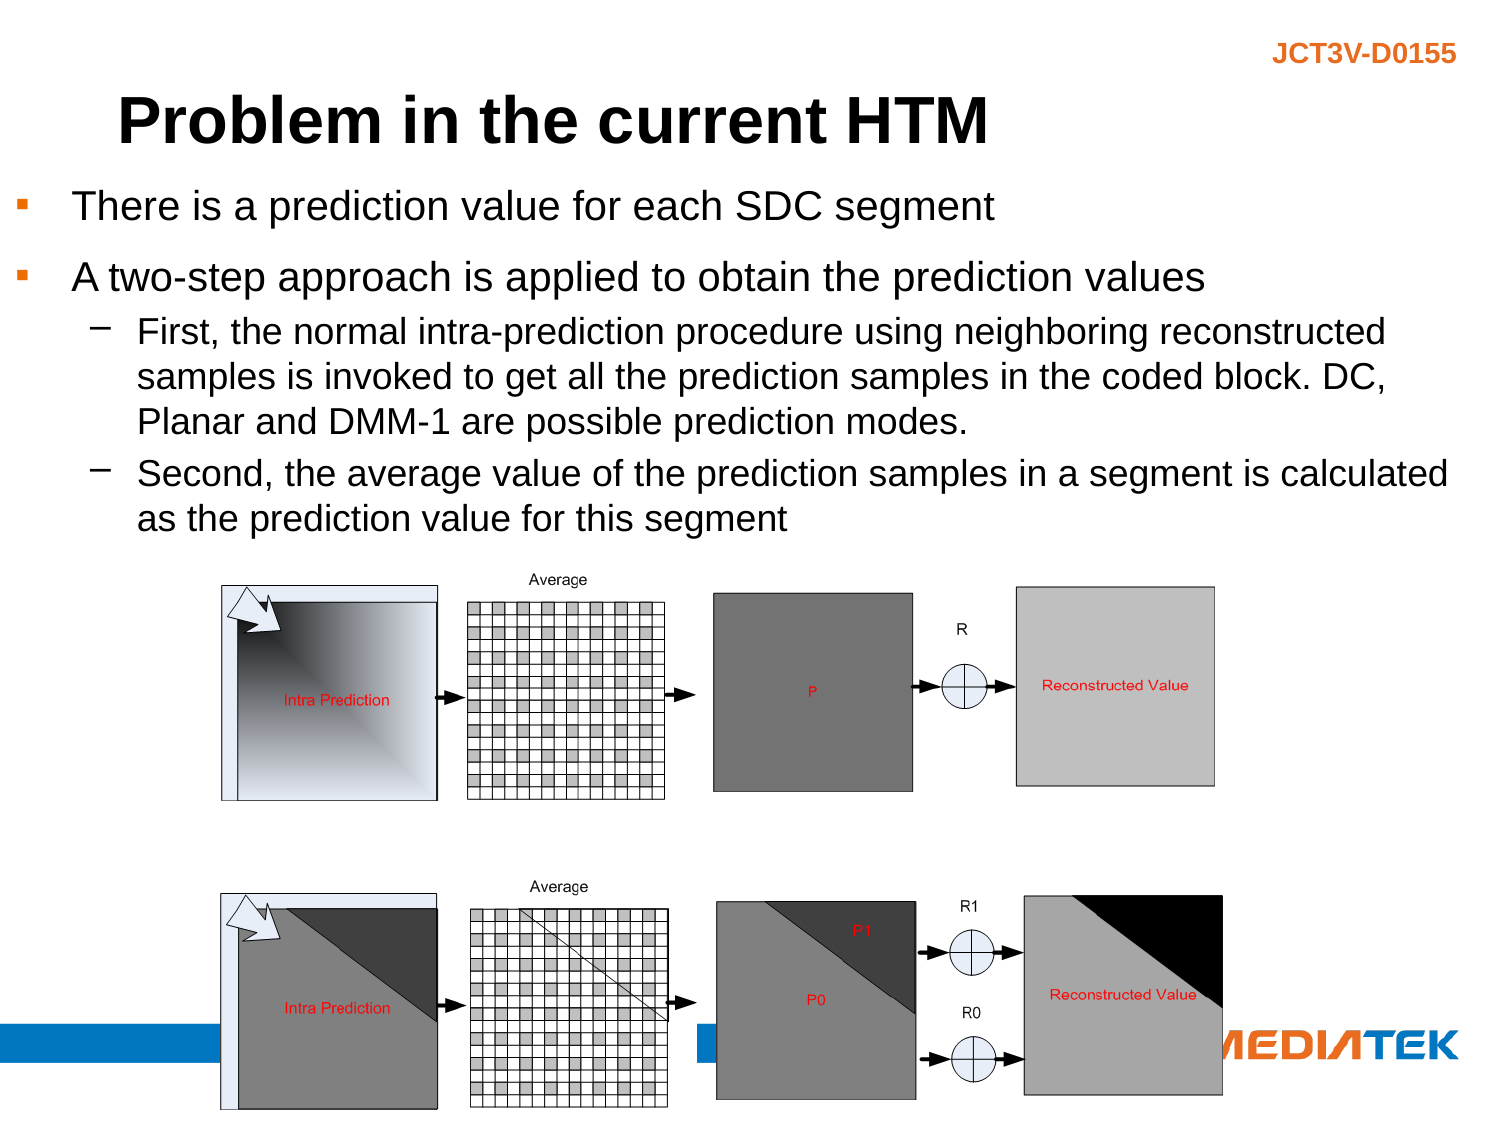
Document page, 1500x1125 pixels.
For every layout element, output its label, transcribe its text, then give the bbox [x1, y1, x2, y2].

title Problem in the current HTM [101, 62, 1425, 170]
list There is a prediction value for each SDC segment A two-step approach is applied to obtain the prediction values First, the normal intra-prediction procedure using neighboring reconstructed samples is invoked to get all the prediction samples in the coded block. DC, Planar and DMM-1 are possible prediction modes. Second, the average value of the prediction samples in a segment is calculated as the prediction value for this segment [0, 170, 1500, 985]
picture [0, 566, 1459, 1110]
